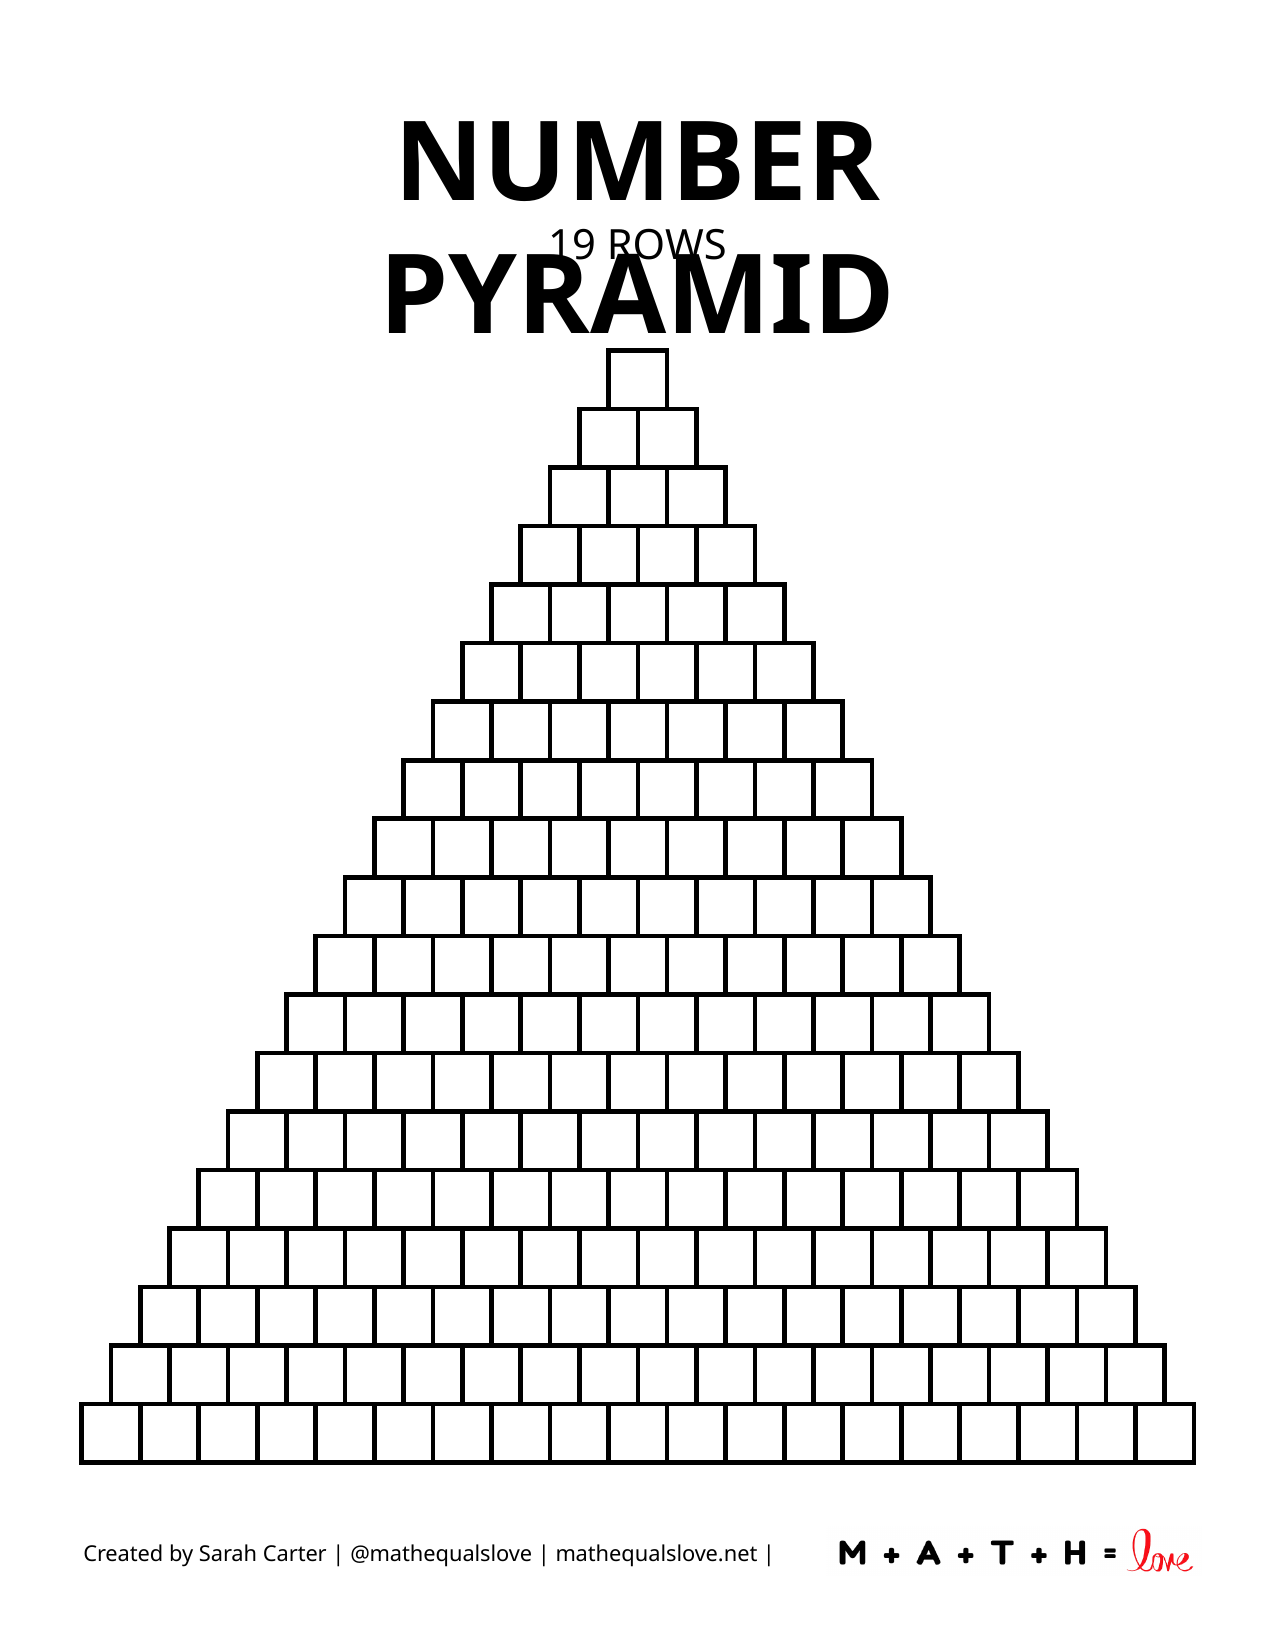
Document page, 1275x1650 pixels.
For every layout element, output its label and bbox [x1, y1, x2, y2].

text_box [81, 83, 1194, 1463]
text_box [68, 1532, 826, 1574]
picture [826, 1525, 1203, 1577]
